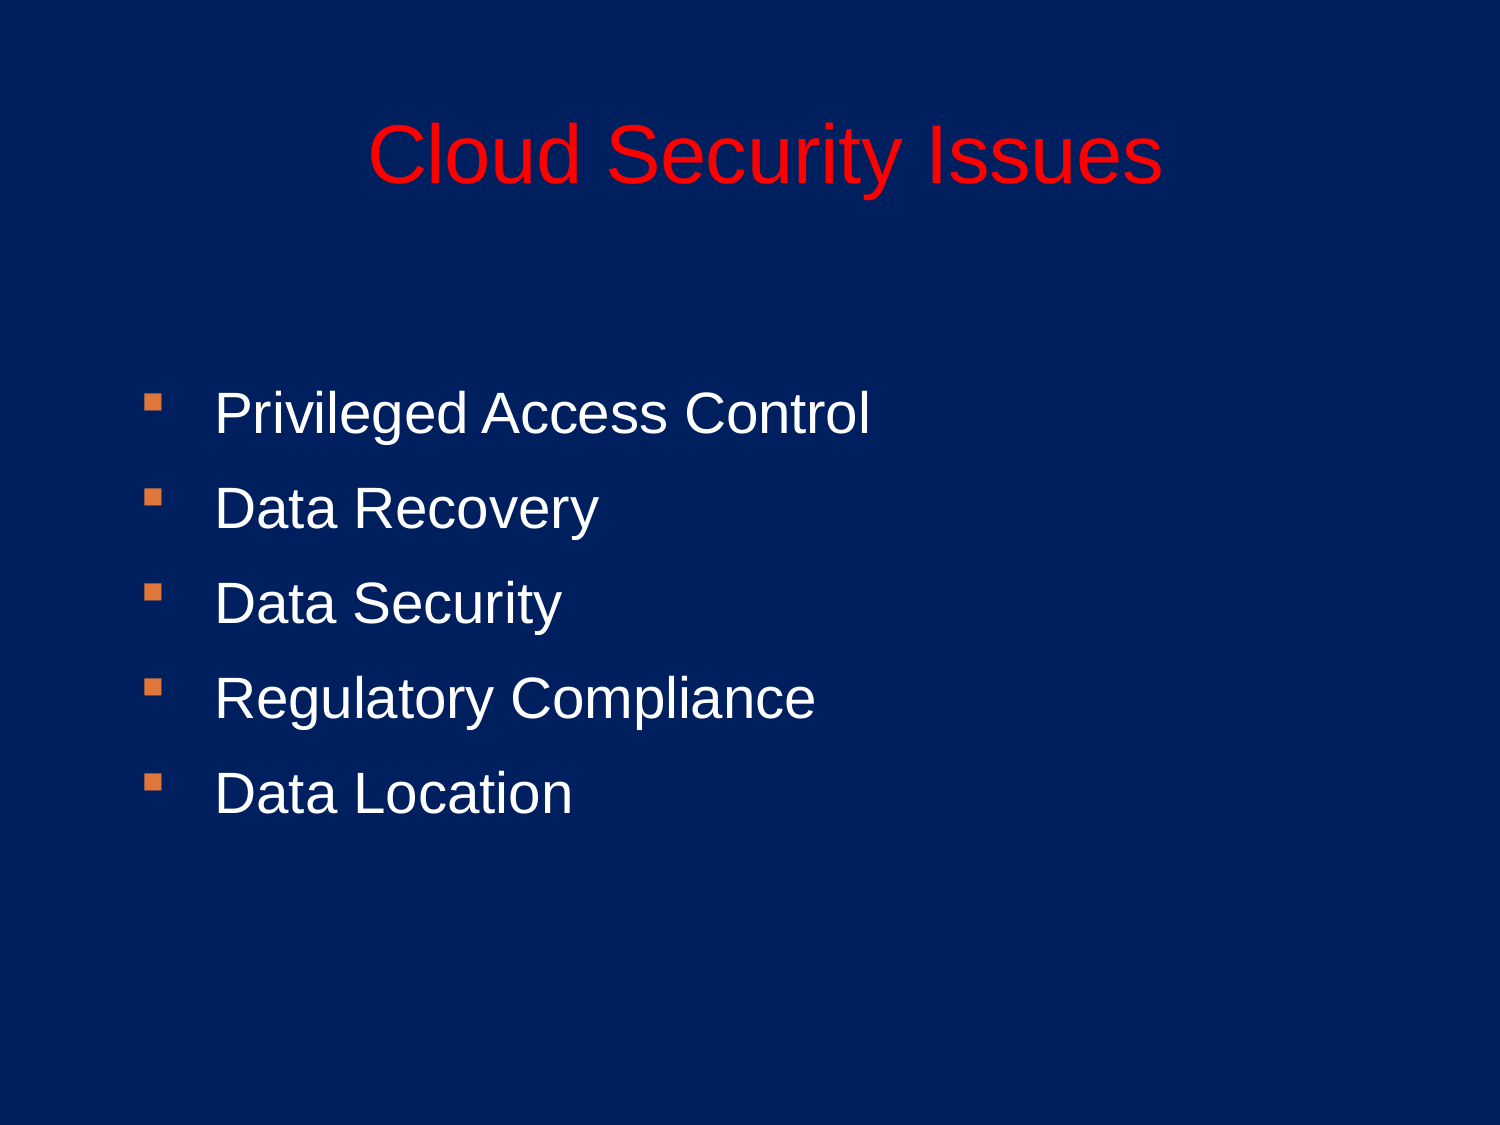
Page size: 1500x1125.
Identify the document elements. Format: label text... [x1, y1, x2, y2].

text_box Privileged Access Control Data Recovery Data Security Regulatory Compliance Data Location [137, 375, 1326, 825]
title Cloud Security Issues [50, 75, 1462, 288]
